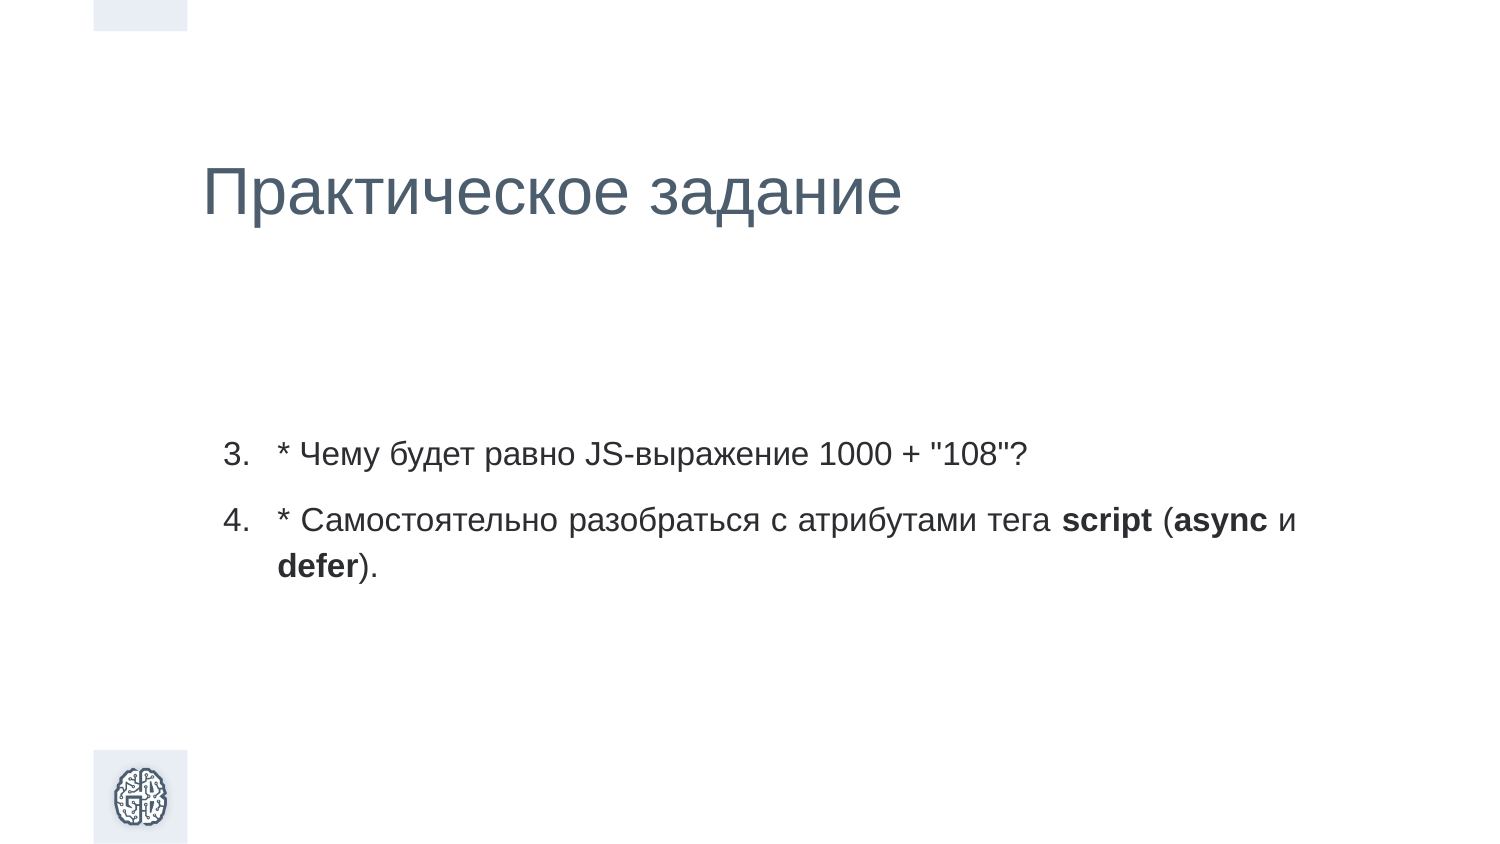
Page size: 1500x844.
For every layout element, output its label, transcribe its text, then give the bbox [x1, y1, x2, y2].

picture [106, 760, 175, 834]
text_box Практическое задание [187, 93, 1312, 269]
text_box * Чему будет равно JS-выражение 1000 + "108"? * Самостоятельно разобраться с атрибутами тега script (async и defer). [187, 269, 1312, 741]
